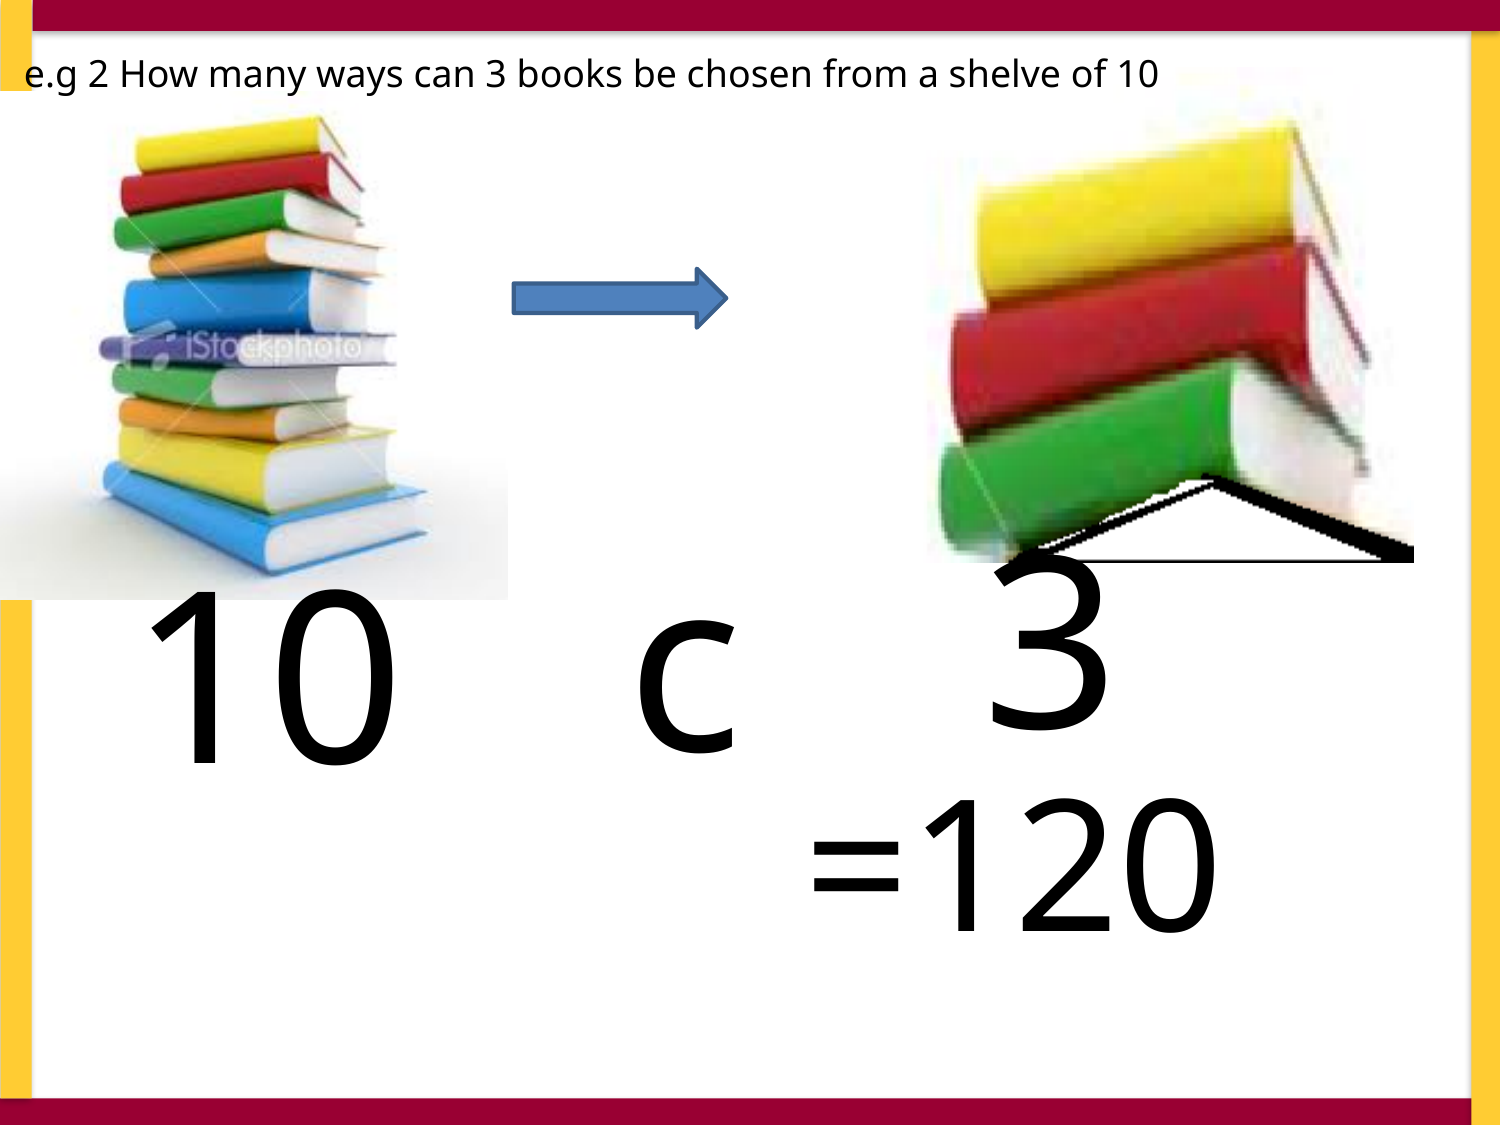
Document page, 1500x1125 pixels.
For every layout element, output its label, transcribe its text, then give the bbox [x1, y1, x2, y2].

text_box e.g 2 How many ways can 3 books be chosen from a shelve of 10 [0, 42, 1176, 103]
text_box =120 [790, 741, 1239, 976]
picture [0, 91, 509, 600]
text_box 10 [115, 607, 420, 819]
text_box 3 [968, 571, 1135, 784]
picture [915, 67, 1414, 563]
text_box c [613, 504, 758, 808]
text_box [512, 266, 729, 330]
